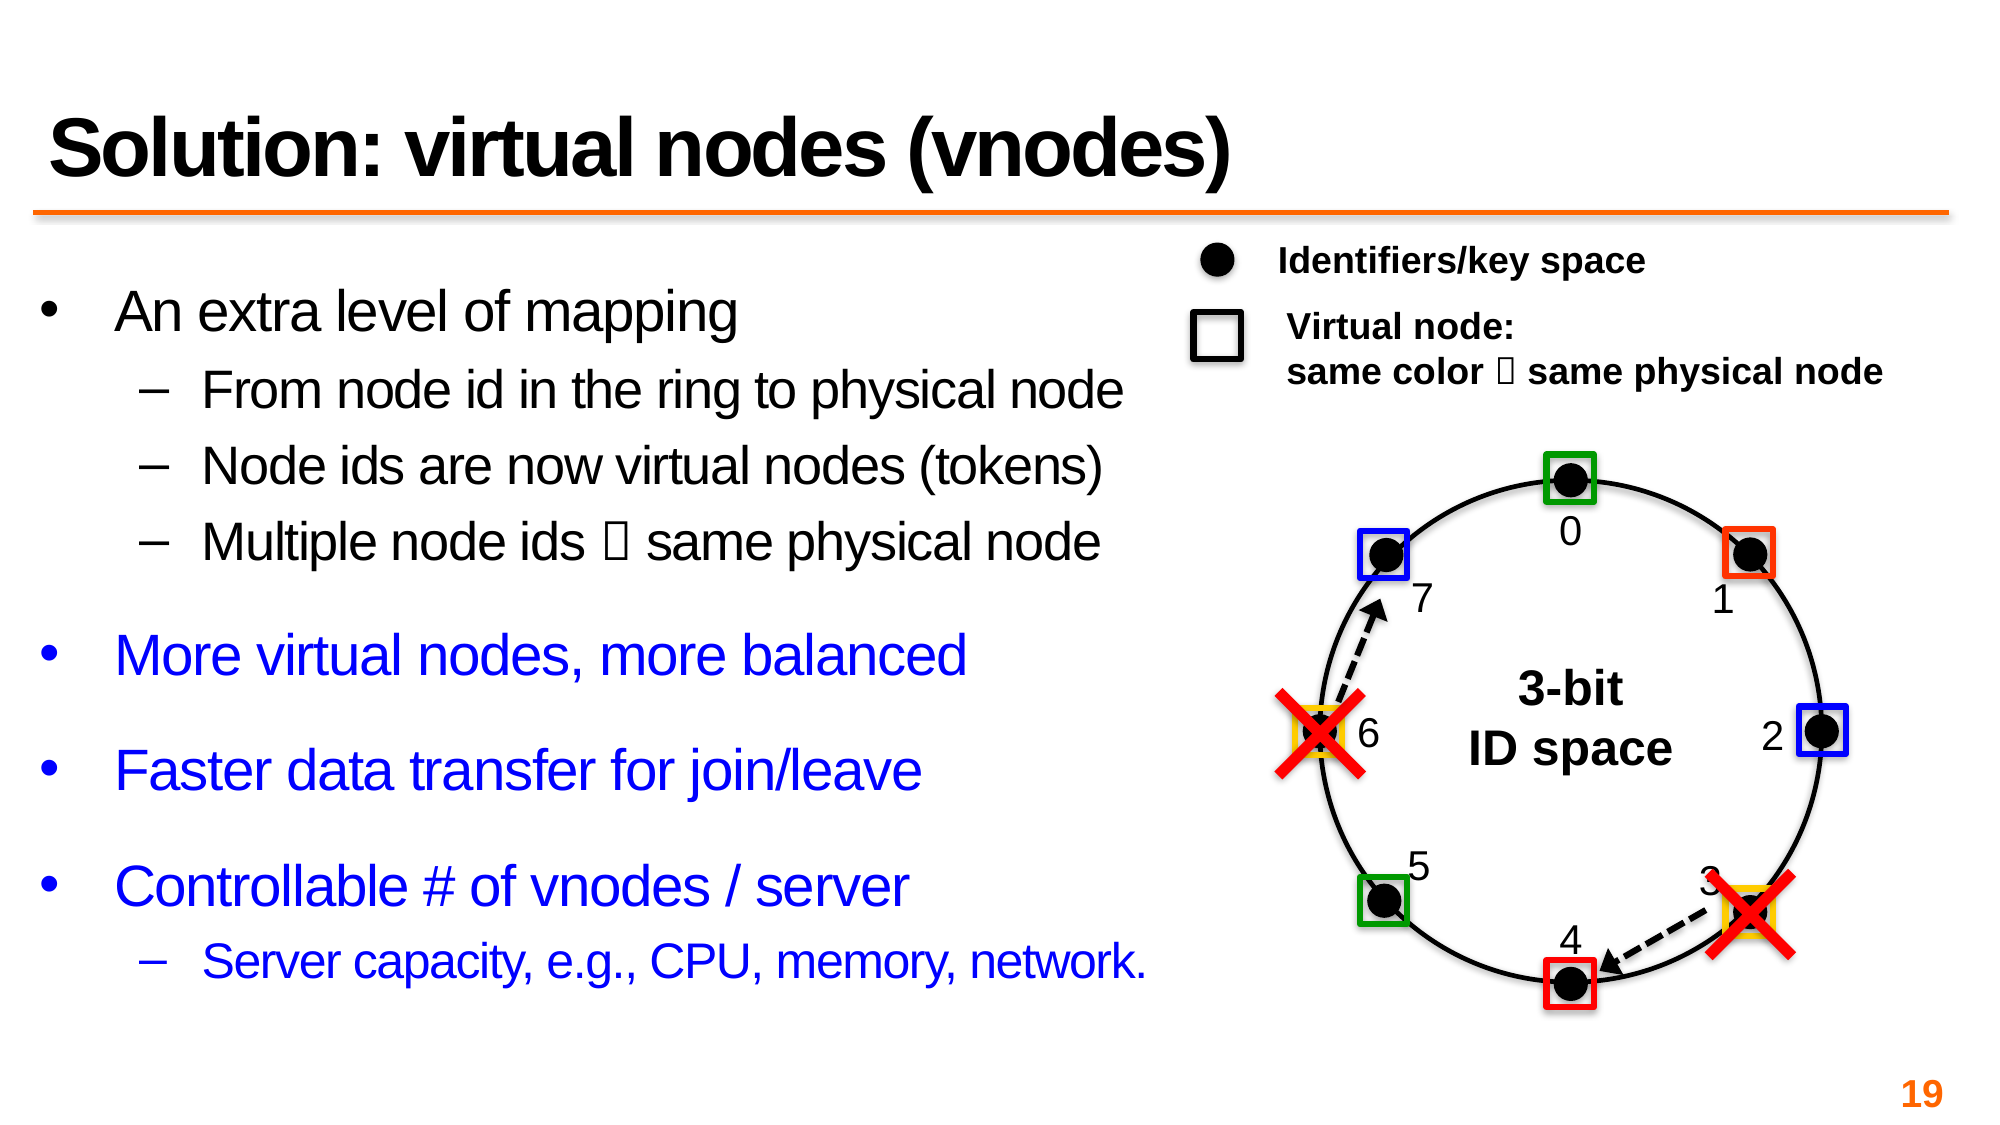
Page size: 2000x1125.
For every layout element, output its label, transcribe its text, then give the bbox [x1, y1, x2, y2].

text_box [1273, 755, 1289, 781]
text_box Virtual node: same color  same physical node [1271, 294, 1899, 400]
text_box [1337, 598, 1381, 703]
text_box [1201, 244, 1233, 276]
text_box [1273, 687, 1289, 712]
title Solution: virtual nodes (vnodes) [33, 24, 1950, 201]
list An extra level of mapping From node id in the ring to physical node Node ids are now virtual nodes (tokens) Multiple node ids  same physical node More virtual nodes, more balanced Faster data transfer for join/leave Controllable # of vnodes / server Server capacity, e.g., CPU, memory, network. [33, 267, 1950, 1125]
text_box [1294, 454, 1847, 1008]
slide_number 19 [1482, 1074, 1950, 1110]
text_box [1193, 311, 1242, 360]
text_box Identifiers/key space [1263, 228, 1662, 289]
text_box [1599, 909, 1707, 972]
